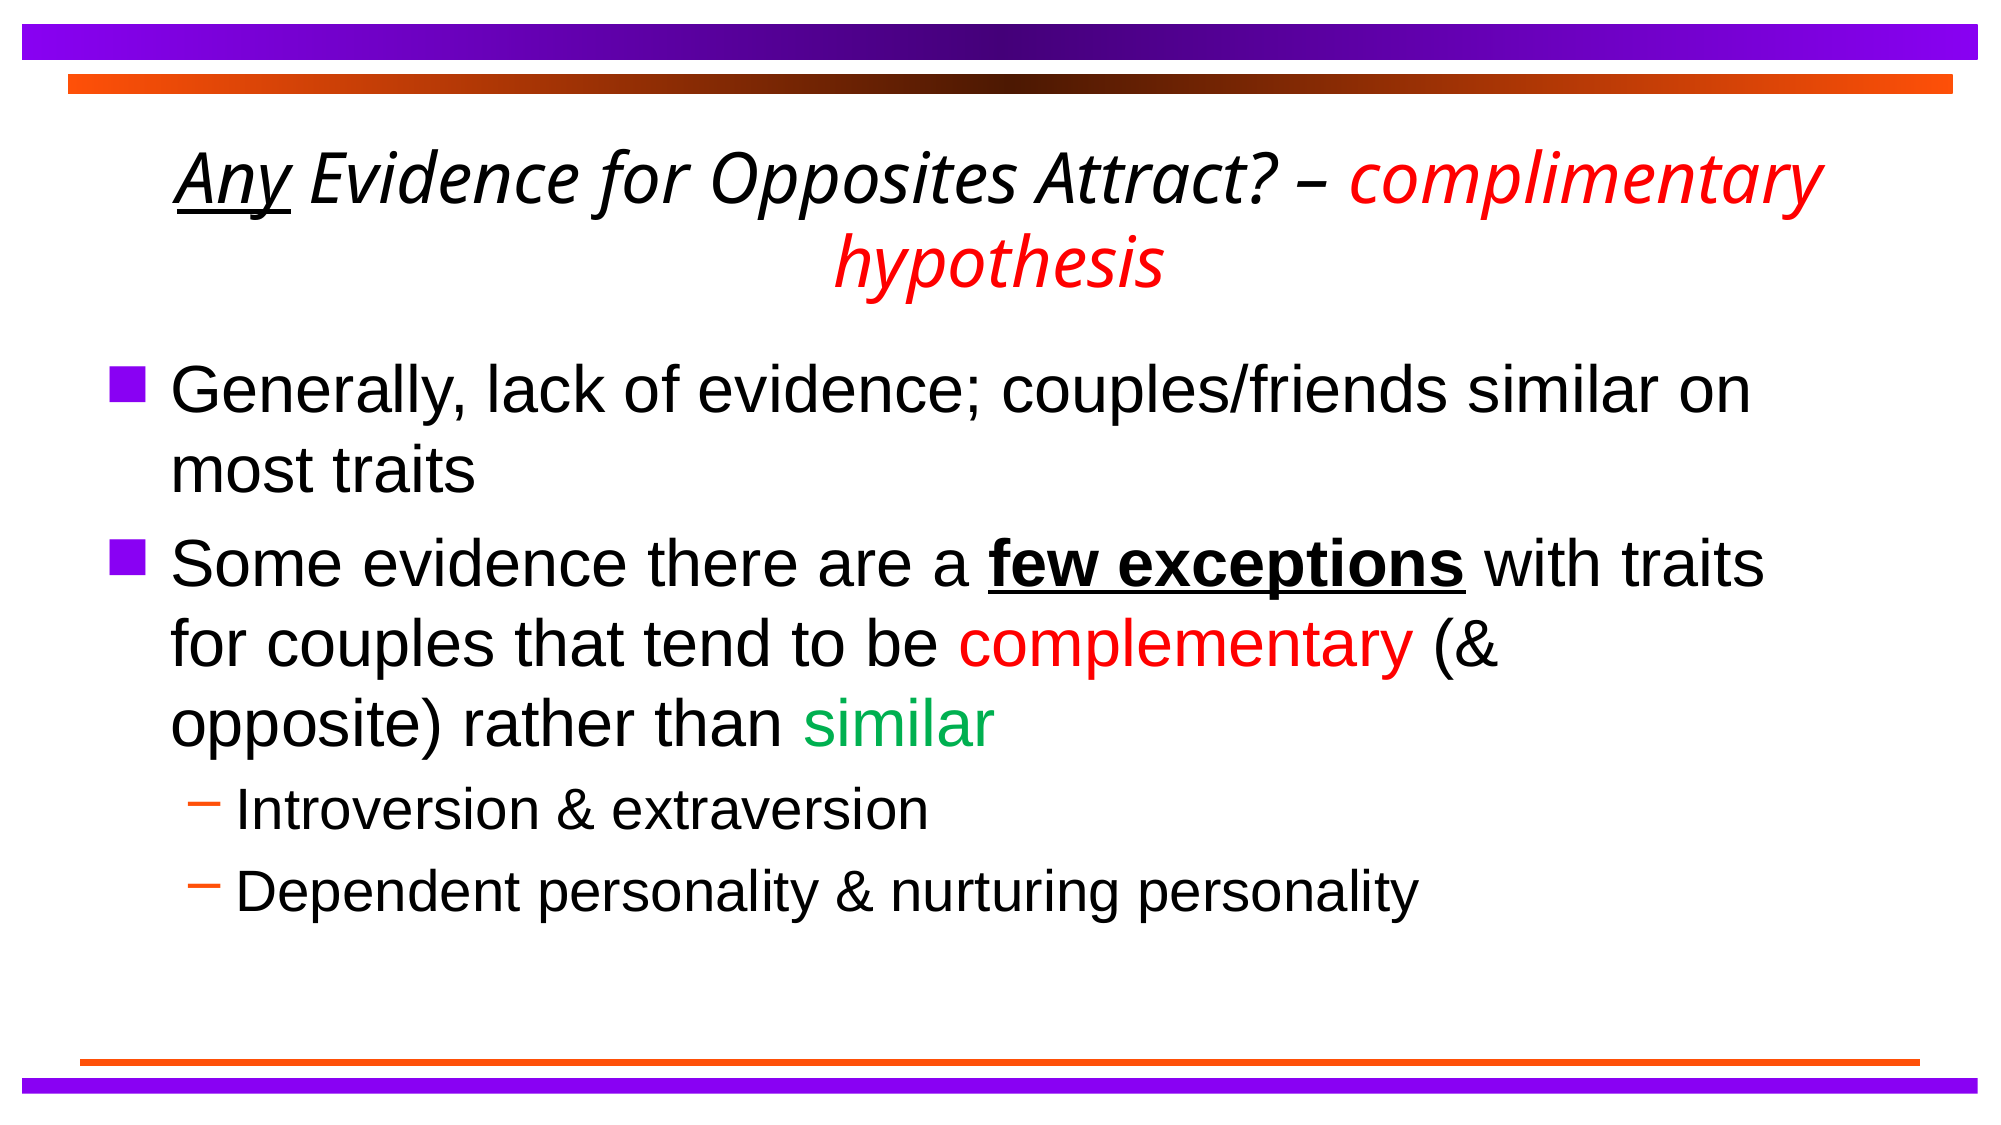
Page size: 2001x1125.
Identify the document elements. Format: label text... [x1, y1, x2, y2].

list Generally, lack of evidence; couples/friends similar on most traits Some evidence there are a few exceptions with traits for couples that tend to be complementary (& opposite) rather than similar Introversion & extraversion Dependent personality & nurturing personality [98, 245, 1799, 921]
title Any Evidence for Opposites Attract? – complimentary hypothesis [150, 121, 1850, 313]
